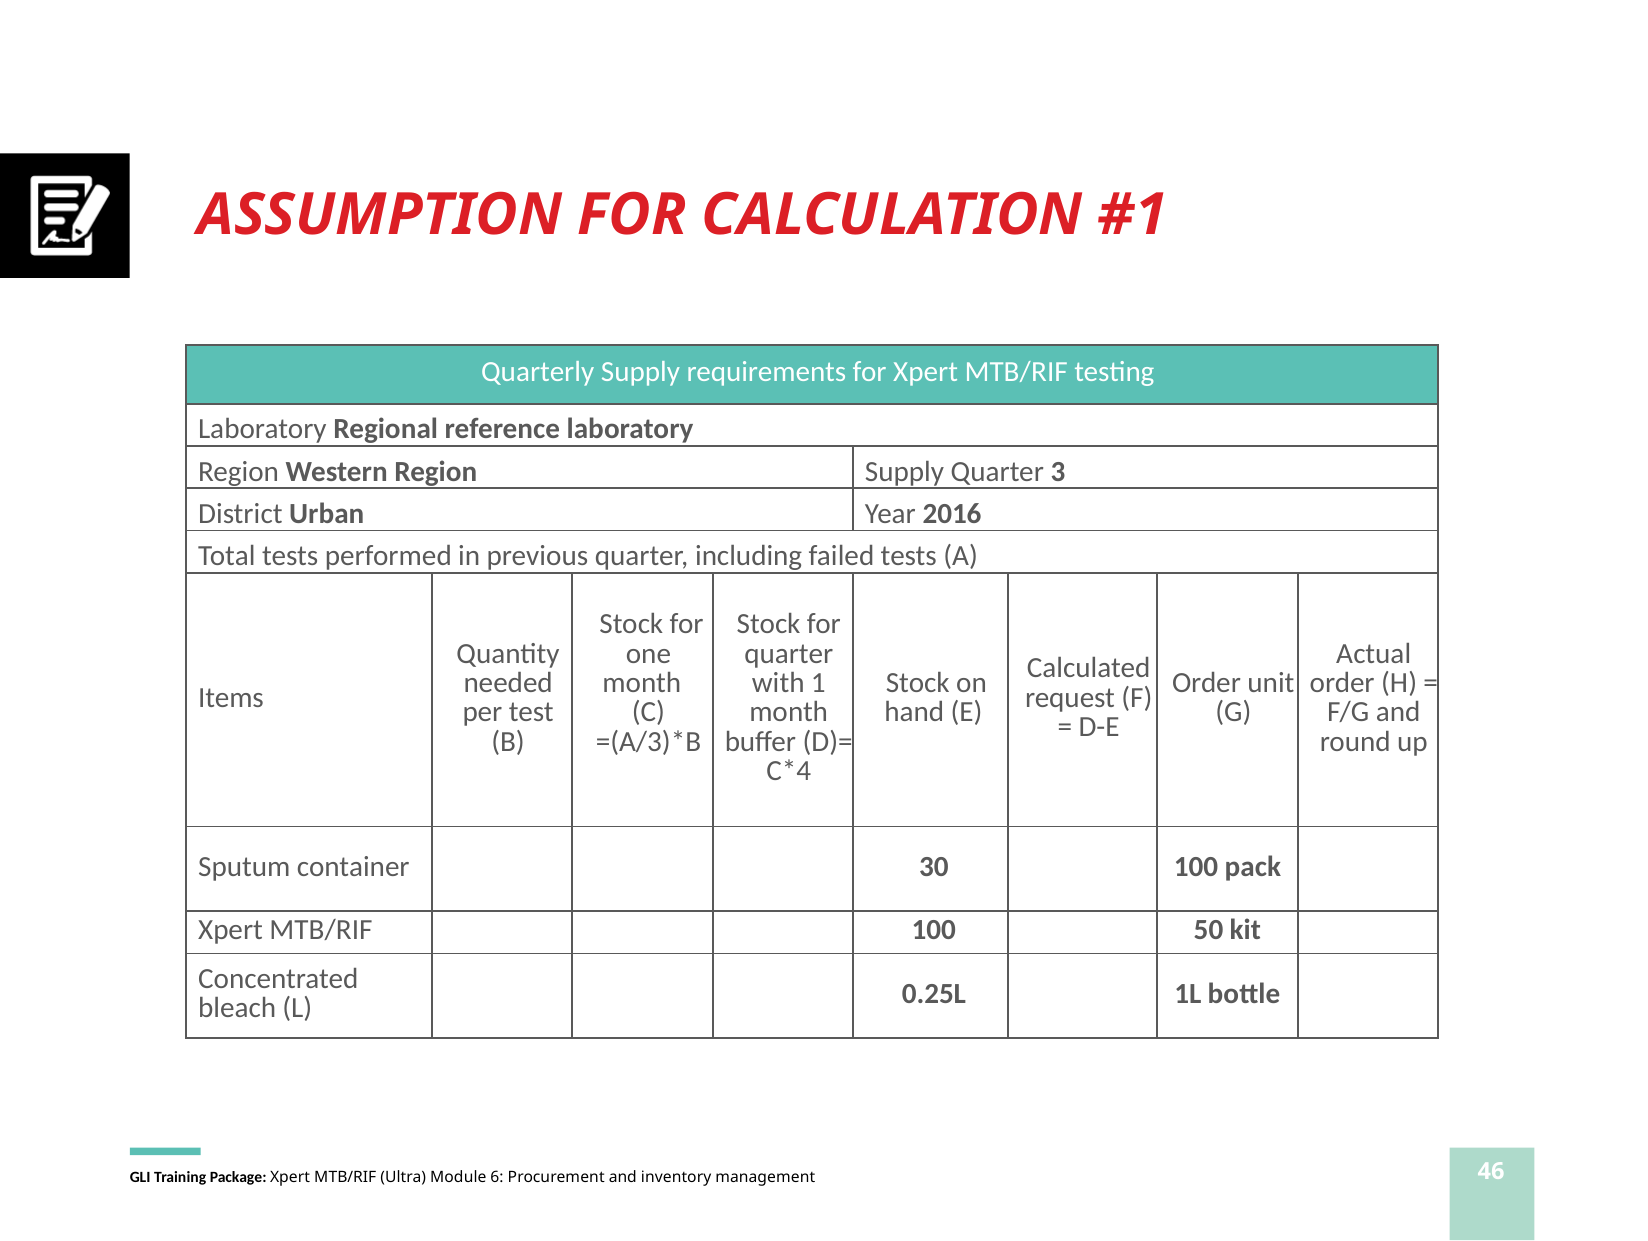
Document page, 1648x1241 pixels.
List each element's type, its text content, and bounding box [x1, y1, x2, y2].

table_cell 0.25L [854, 954, 1007, 1037]
table_cell 30 [854, 827, 1007, 910]
table_cell 100 [854, 912, 1007, 953]
table_cell Xpert MTB/RIF [187, 912, 431, 953]
table_cell [1299, 954, 1437, 1037]
table_header Quarterly Supply requirements for Xpert MTB/RIF testing [187, 346, 1437, 403]
table_cell [1009, 827, 1156, 910]
table_cell Sputum container [187, 827, 431, 910]
table_cell Concentrated bleach (L) [187, 954, 431, 1037]
table_cell Stock on hand (E) [854, 574, 1007, 826]
table_cell [433, 954, 571, 1037]
table_cell District Urban [187, 489, 852, 530]
table_cell 1L bottle [1158, 954, 1297, 1037]
table_cell Stock for one month (C) =(A/3)*B [573, 574, 712, 826]
table_cell Calculated request (F) = D-E [1009, 574, 1156, 826]
table_cell 100 pack [1158, 827, 1297, 910]
table_cell Order unit (G) [1158, 574, 1297, 826]
table_cell Items [187, 574, 431, 826]
table_cell Total tests performed in previous quarter, including failed tests (A) [187, 531, 1437, 572]
table_cell [433, 827, 571, 910]
table_cell [714, 827, 852, 910]
table_cell [1009, 954, 1156, 1037]
table_cell Stock for quarter with 1 month buffer (D)= C*4 [714, 574, 852, 826]
table_cell [714, 912, 852, 953]
table_cell [1299, 827, 1437, 910]
table_cell [433, 912, 571, 953]
table_cell Laboratory Regional reference laboratory [187, 405, 1437, 445]
table_cell [714, 954, 852, 1037]
table_cell [573, 827, 712, 910]
table_cell [573, 954, 712, 1037]
table_cell Supply Quarter 3 [854, 447, 1437, 487]
table_cell Region Western Region [187, 447, 852, 487]
table_cell Quantity needed per test (B) [433, 574, 571, 826]
table_cell Year 2016 [854, 489, 1437, 530]
table_cell Actual order (H) = F/G and round up [1299, 574, 1437, 826]
title ASSUMPTION FOR CALCULATION #1 [197, 153, 1450, 278]
table_cell [573, 912, 712, 953]
picture [12, 158, 122, 270]
table_cell [1299, 912, 1437, 953]
table_cell [1009, 912, 1156, 953]
table_cell 50 kit [1158, 912, 1297, 953]
